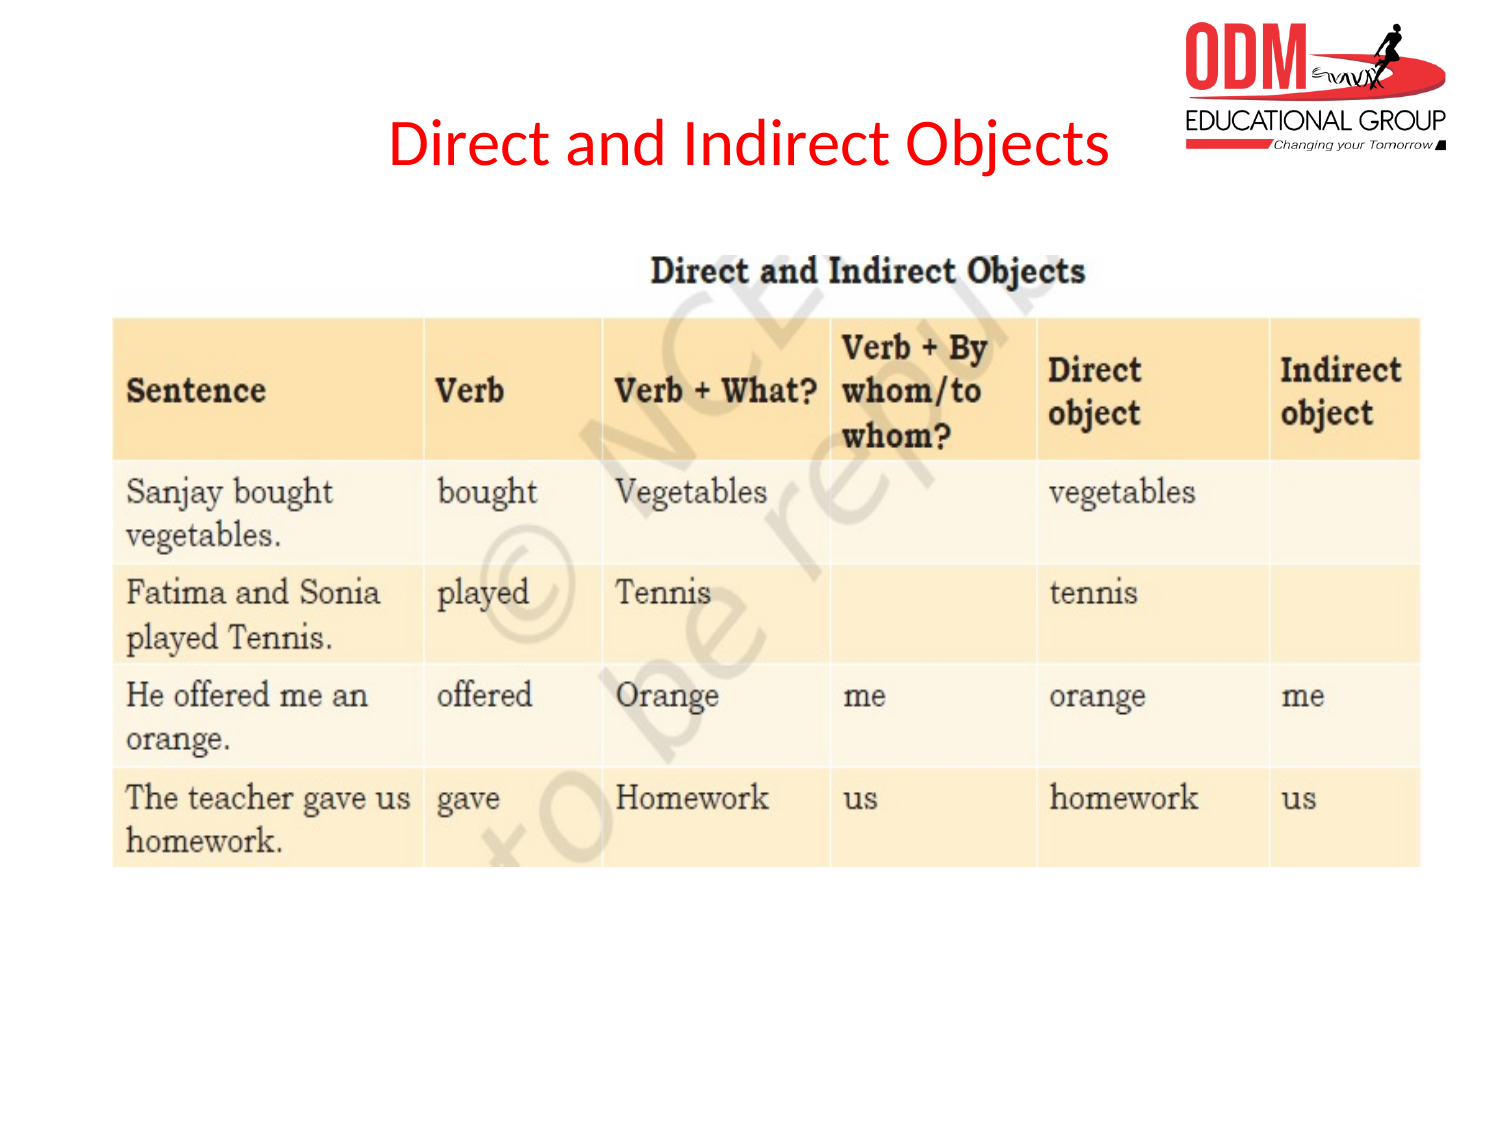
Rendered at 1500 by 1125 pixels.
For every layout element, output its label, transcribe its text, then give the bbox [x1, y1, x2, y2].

title Direct and Indirect Objects [75, 45, 1425, 233]
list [111, 255, 1426, 867]
picture [1186, 21, 1446, 151]
